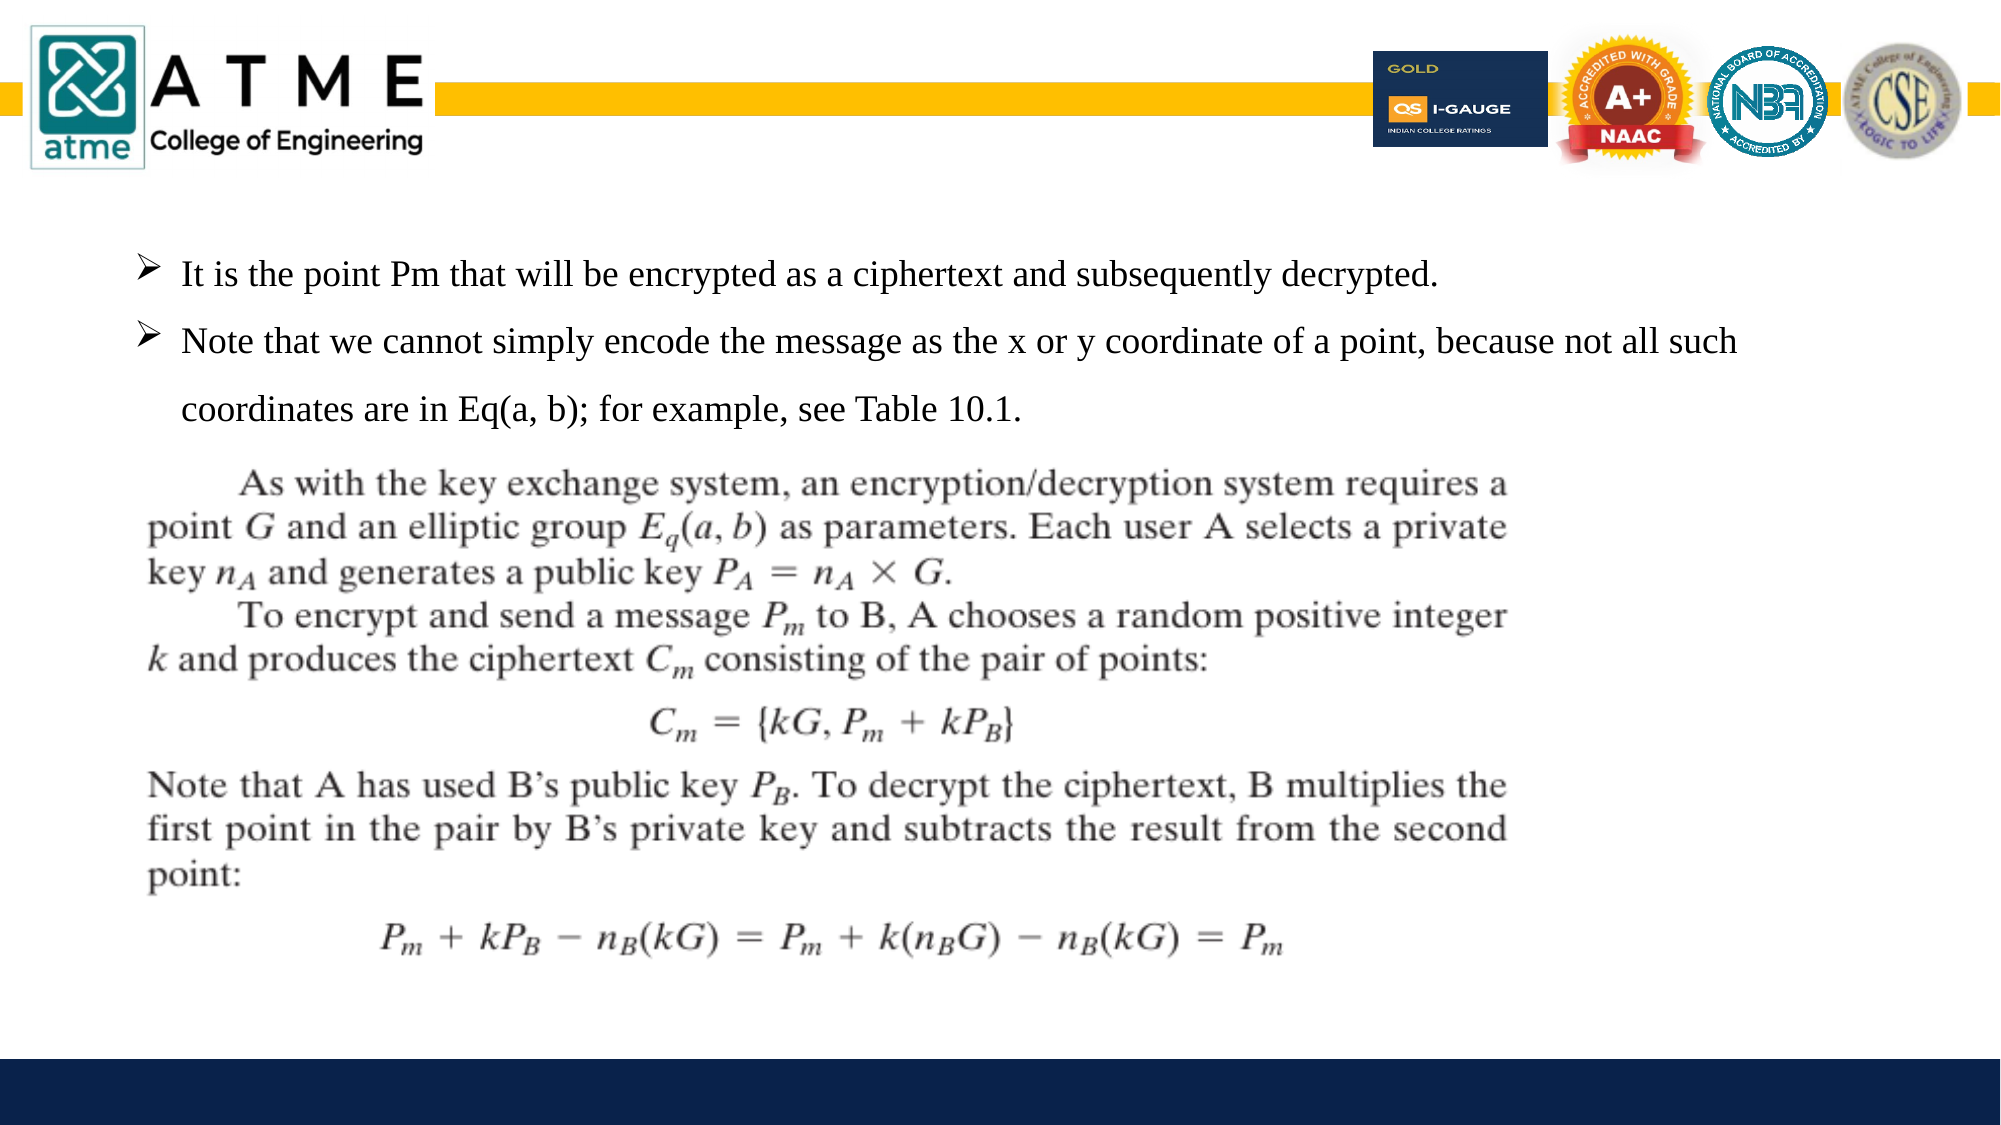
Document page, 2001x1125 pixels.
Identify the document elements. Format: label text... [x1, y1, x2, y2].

picture [1840, 26, 1968, 176]
picture [119, 464, 1660, 993]
picture [22, 15, 435, 178]
picture [0, 1059, 2001, 1125]
text_box It is the point Pm that will be encrypted as a ciphertext and subsequently decrypted. Note that we cannot simply encode the message as the x or y coordinate of a point, because not all such coordinates are in Eq(a, b); for example, see Table 10.1. [119, 218, 1840, 437]
picture [1373, 20, 1828, 180]
